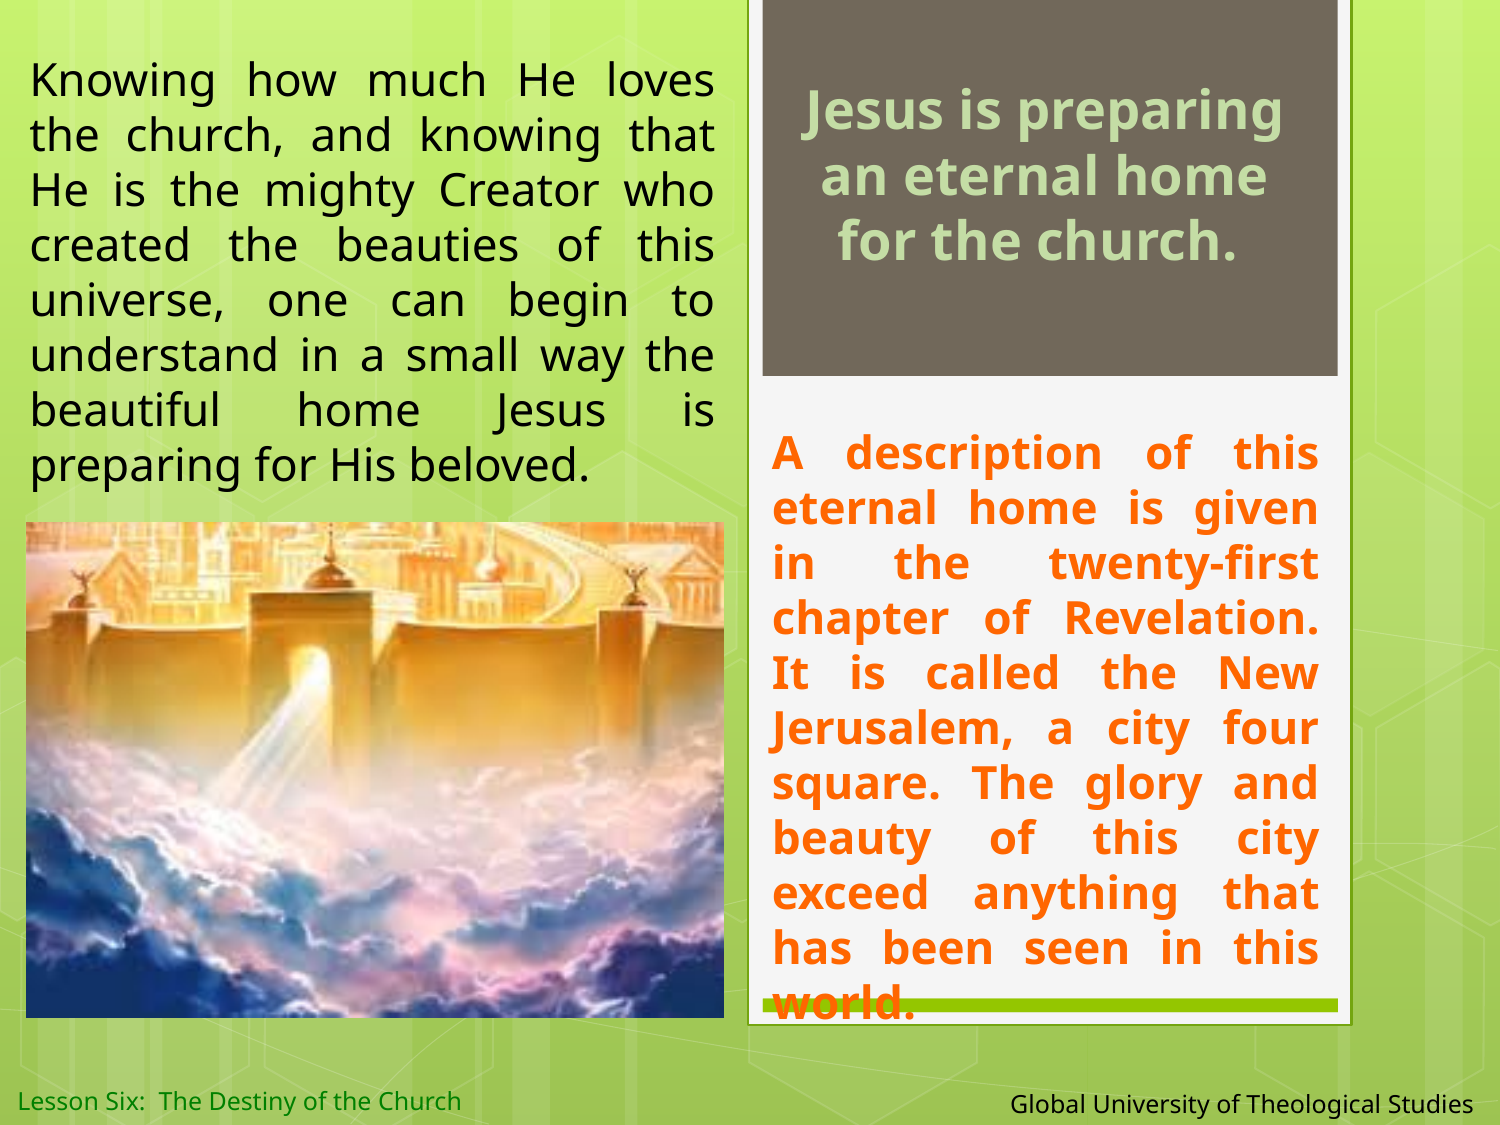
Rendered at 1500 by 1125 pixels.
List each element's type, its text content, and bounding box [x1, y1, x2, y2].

text_box Lesson Six: The Destiny of the Church [9, 1083, 513, 1118]
text_box Knowing how much He loves the church, and knowing that He is the mighty Creator who created the beauties of this universe, one can begin to understand in a small way the beautiful home Jesus is preparing for His beloved. [14, 42, 731, 553]
text_box Global University of Theological Studies [996, 1073, 1500, 1117]
text_box A description of this eternal home is given in the twenty-first chapter of Revelation. It is called the New Jerusalem, a city four square. The glory and beauty of this city exceed anything that has been seen in this world. [757, 416, 1335, 1036]
picture [25, 522, 725, 1019]
text_box Jesus is preparing an eternal home for the church. [780, 68, 1310, 279]
